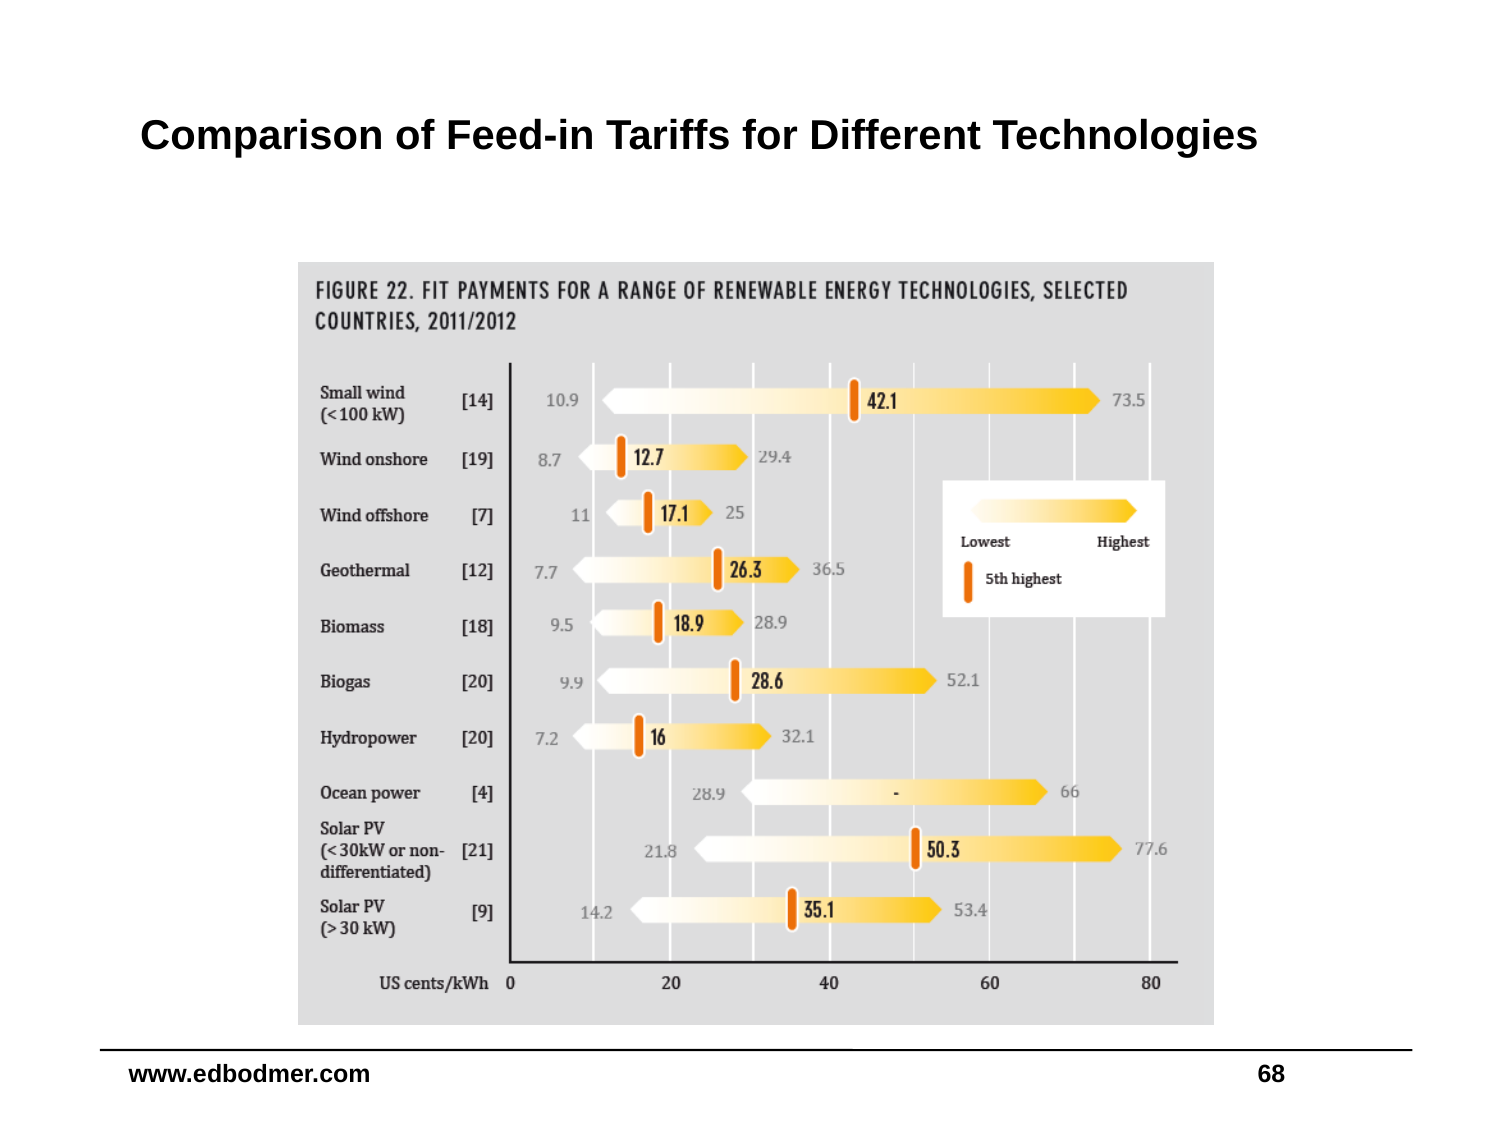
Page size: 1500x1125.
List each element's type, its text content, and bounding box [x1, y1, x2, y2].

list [298, 262, 1214, 1026]
title Comparison of Feed-in Tariffs for Different Technologies [124, 99, 1288, 226]
